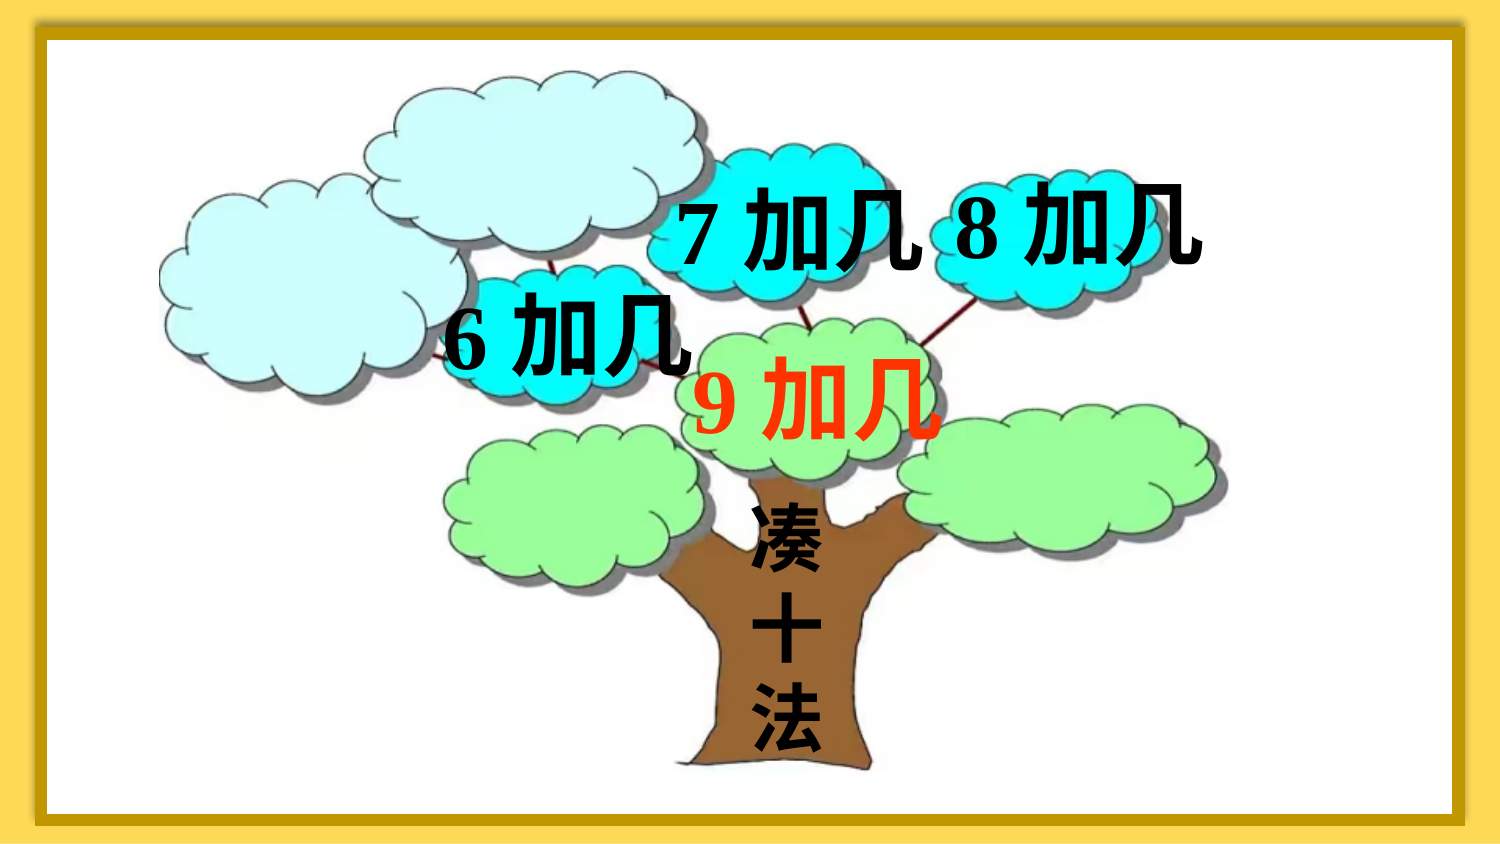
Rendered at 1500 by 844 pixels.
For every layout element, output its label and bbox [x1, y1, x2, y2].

text_box [159, 46, 1385, 797]
